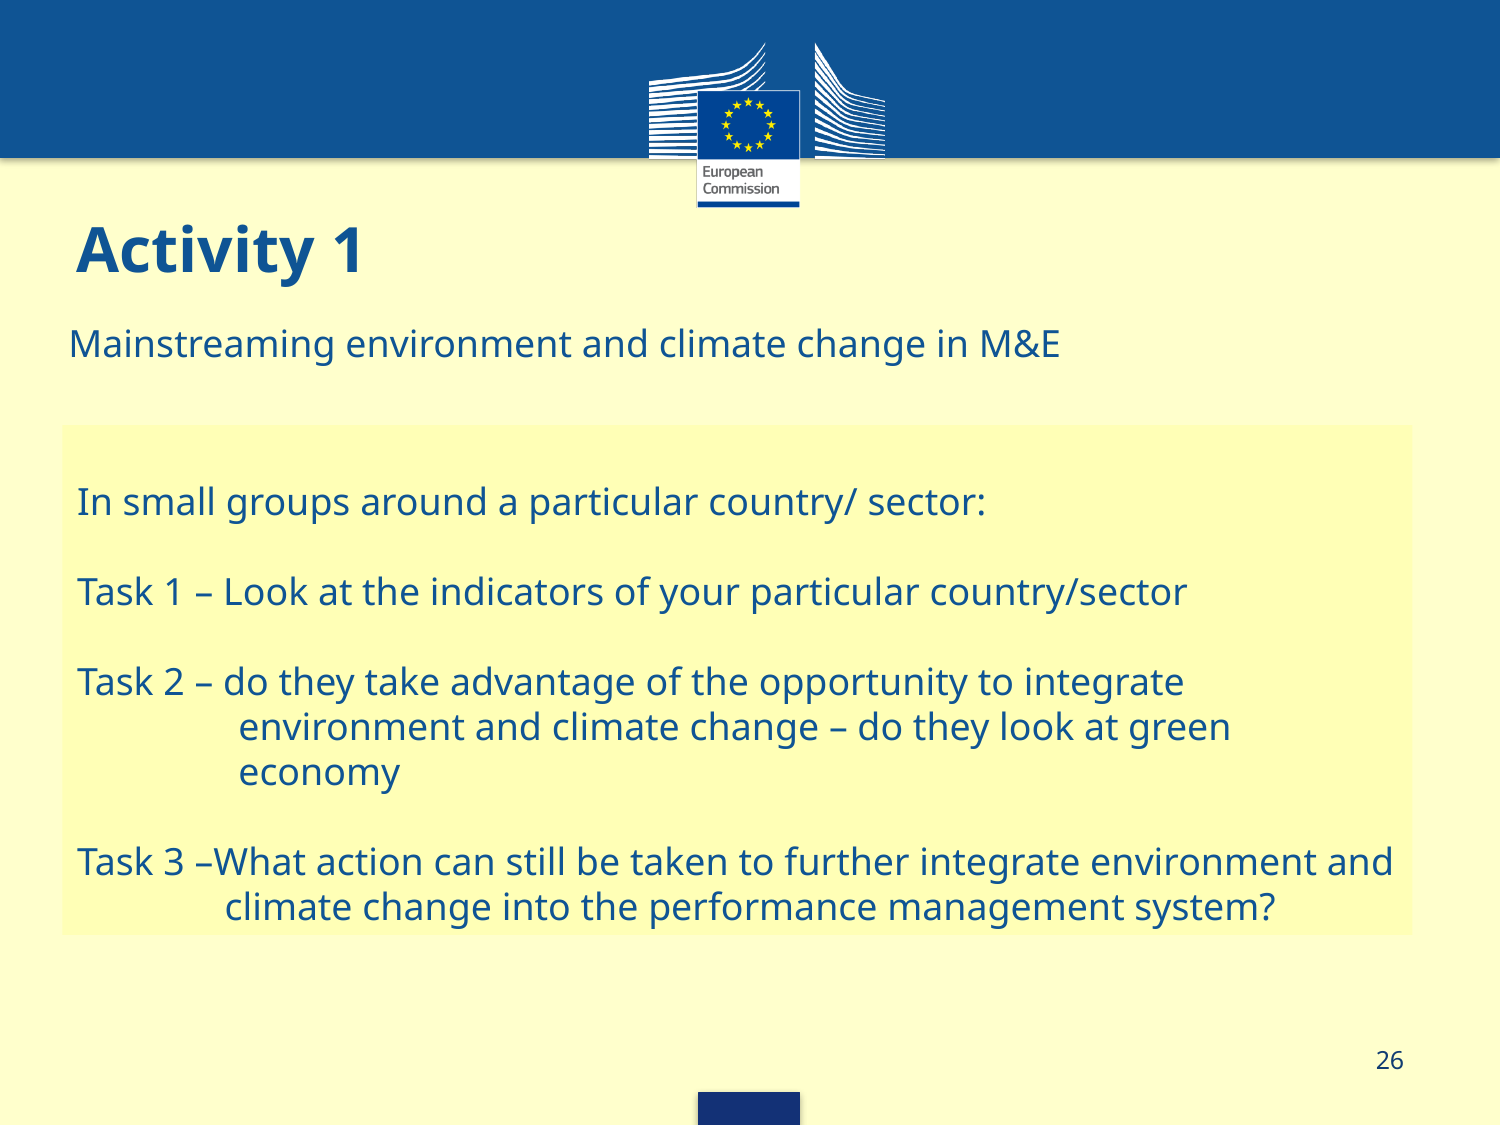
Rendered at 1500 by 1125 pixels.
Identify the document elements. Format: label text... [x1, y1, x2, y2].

title Activity 1 [2, 186, 1353, 350]
text_box Mainstreaming environment and climate change in M&E [53, 312, 1436, 373]
text_box [0, 0, 1500, 186]
text_box In small groups around a particular country/ sector: Task 1 – Look at the indicators of your particular country/sector Task 2 – do they take advantage of the opportunity to integrate environment and climate change – do they look at green economy Task 3 –What action can still be taken to further integrate environment and climate change into the performance management system? [62, 425, 1413, 935]
